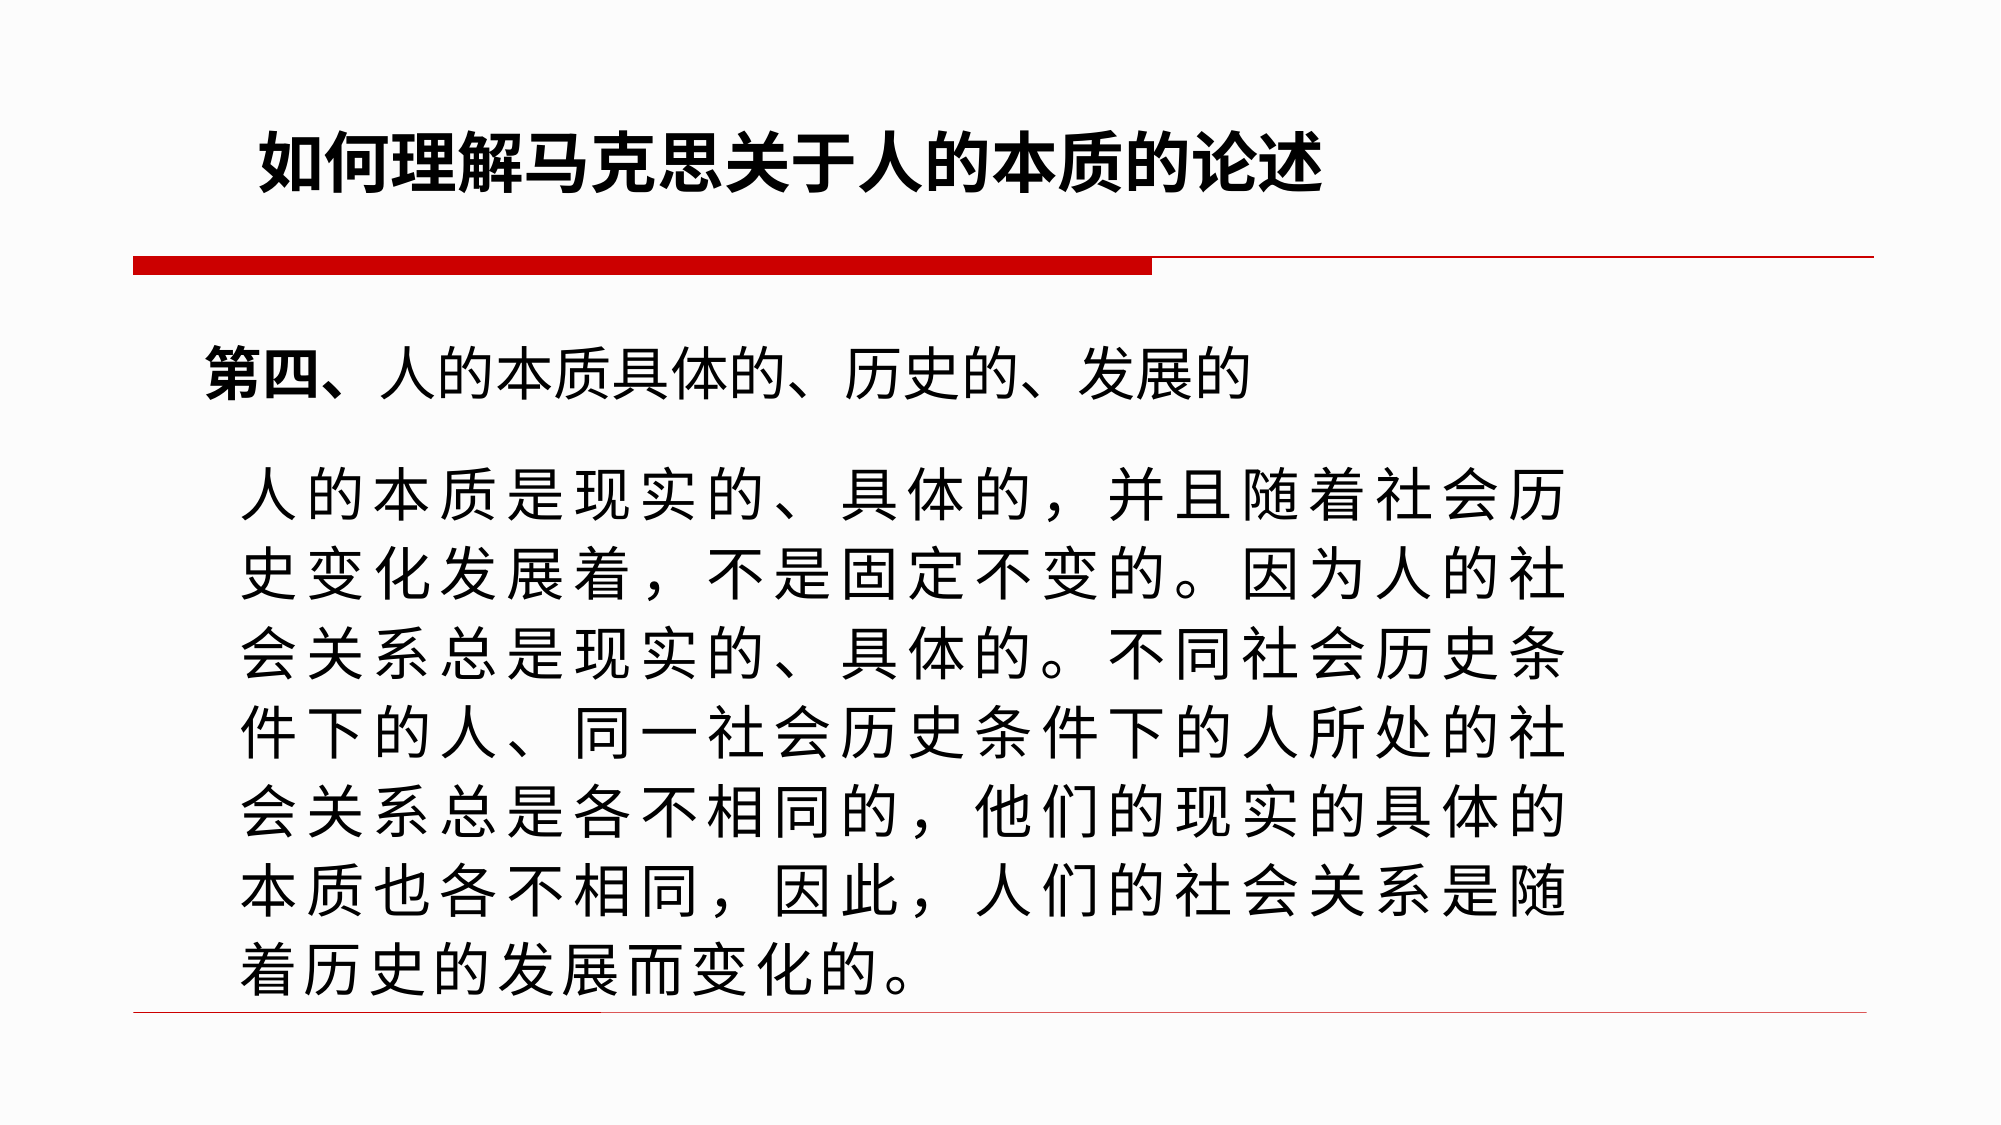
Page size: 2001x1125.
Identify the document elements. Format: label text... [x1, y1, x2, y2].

text_box 第四、人的本质具体的、历史的、发展的 [189, 338, 1591, 439]
text_box 如何理解马克思关于人的本质的论述 [116, 104, 1467, 218]
text_box 人的本质是现实的、具体的，并且随着社会历史变化发展着，不是固定不变的。因为人的社会关系总是现实的、具体的。不同社会历史条件下的人、同一社会历史条件下的人所处的社会关系总是各不相同的，他们的现实的具体的本质也各不相同，因此，人们的社会关系是随着历史的发展而变化的。 [187, 441, 1589, 1080]
